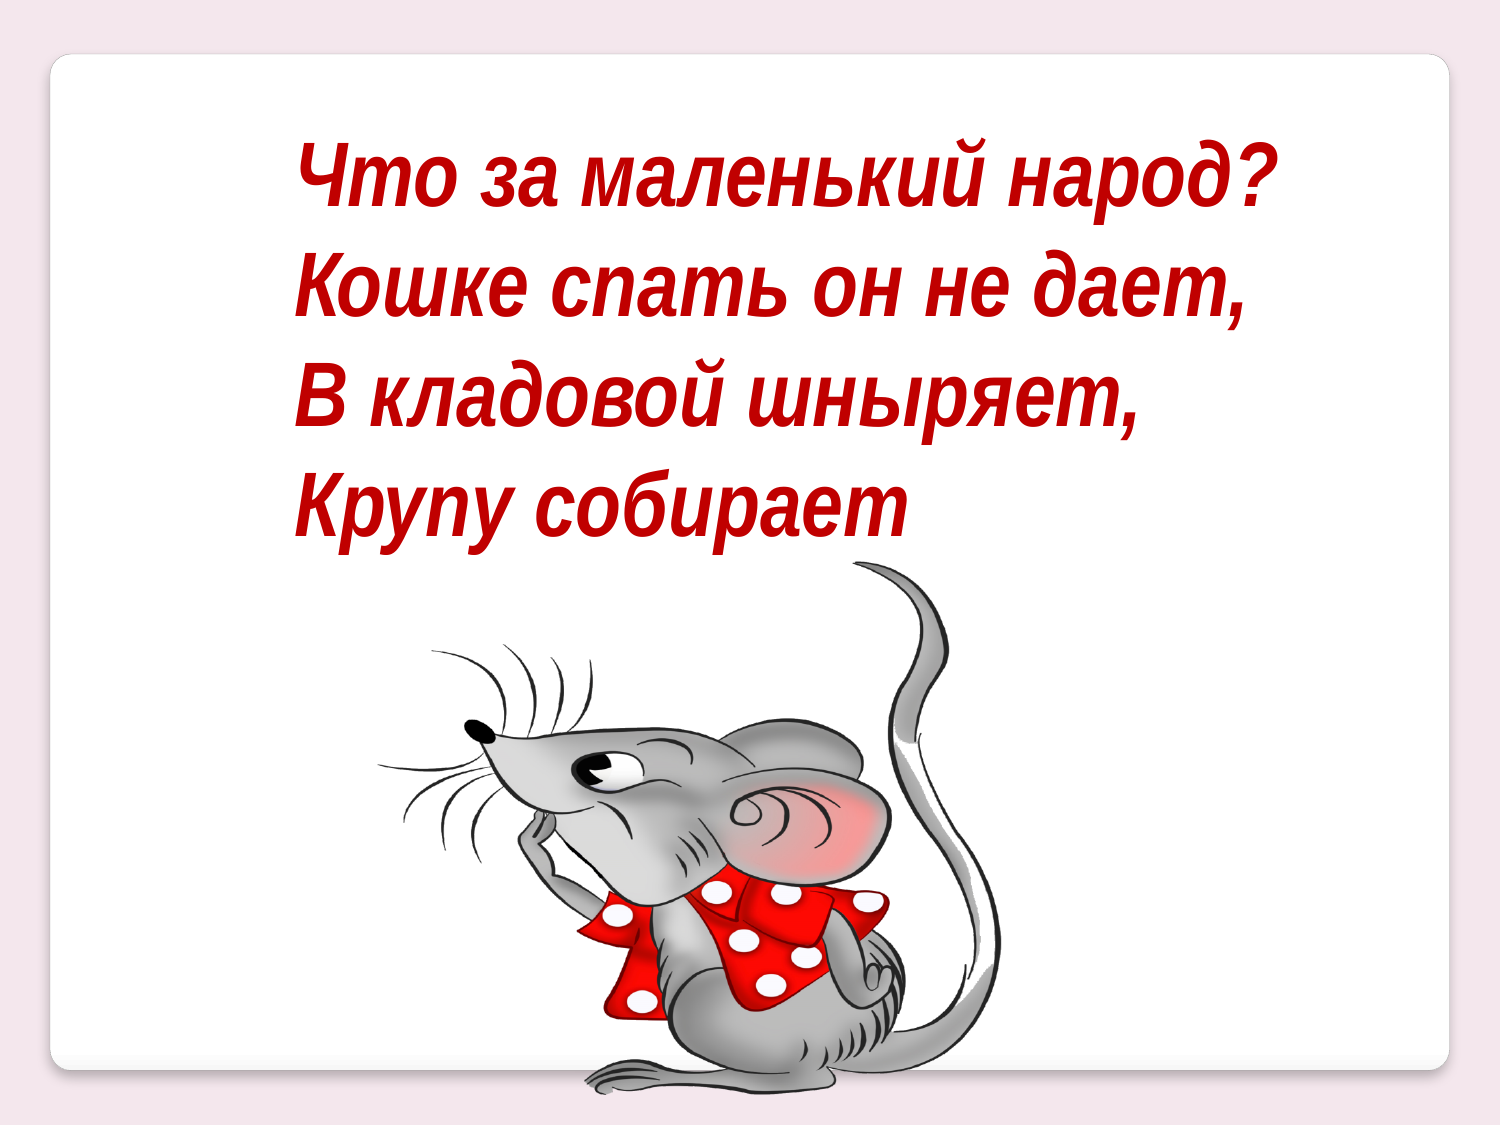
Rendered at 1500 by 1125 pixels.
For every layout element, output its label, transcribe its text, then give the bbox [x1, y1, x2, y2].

picture [339, 527, 1055, 1125]
text_box Что за маленький народ? Кошке спать он не дает, В кладовой шныряет, Крупу собирает [234, 107, 1395, 563]
